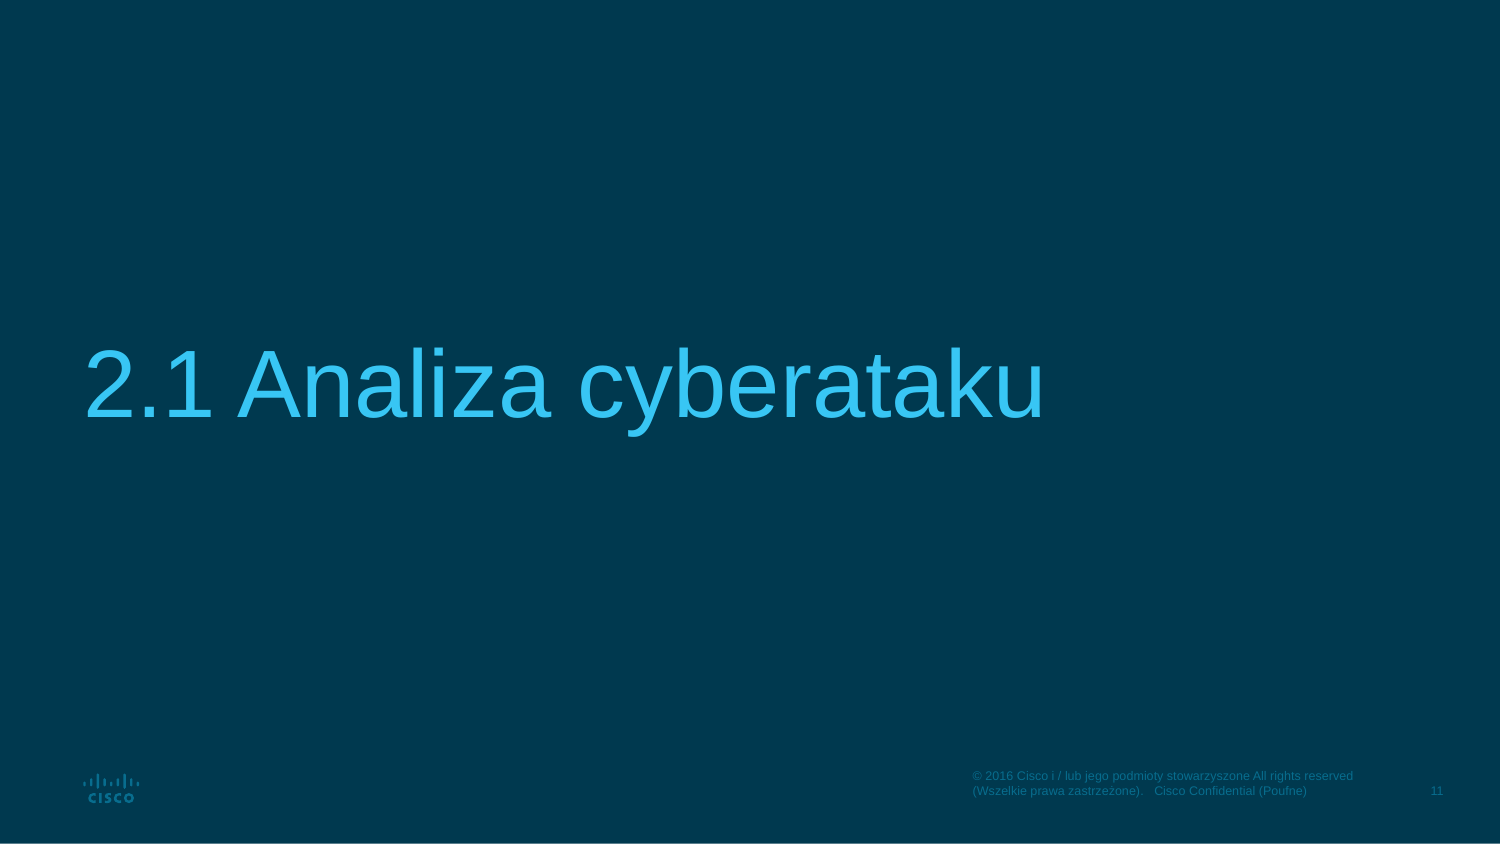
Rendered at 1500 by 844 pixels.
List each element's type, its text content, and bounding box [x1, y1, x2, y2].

title 2.1 Analiza cyberataku [68, 150, 1315, 446]
